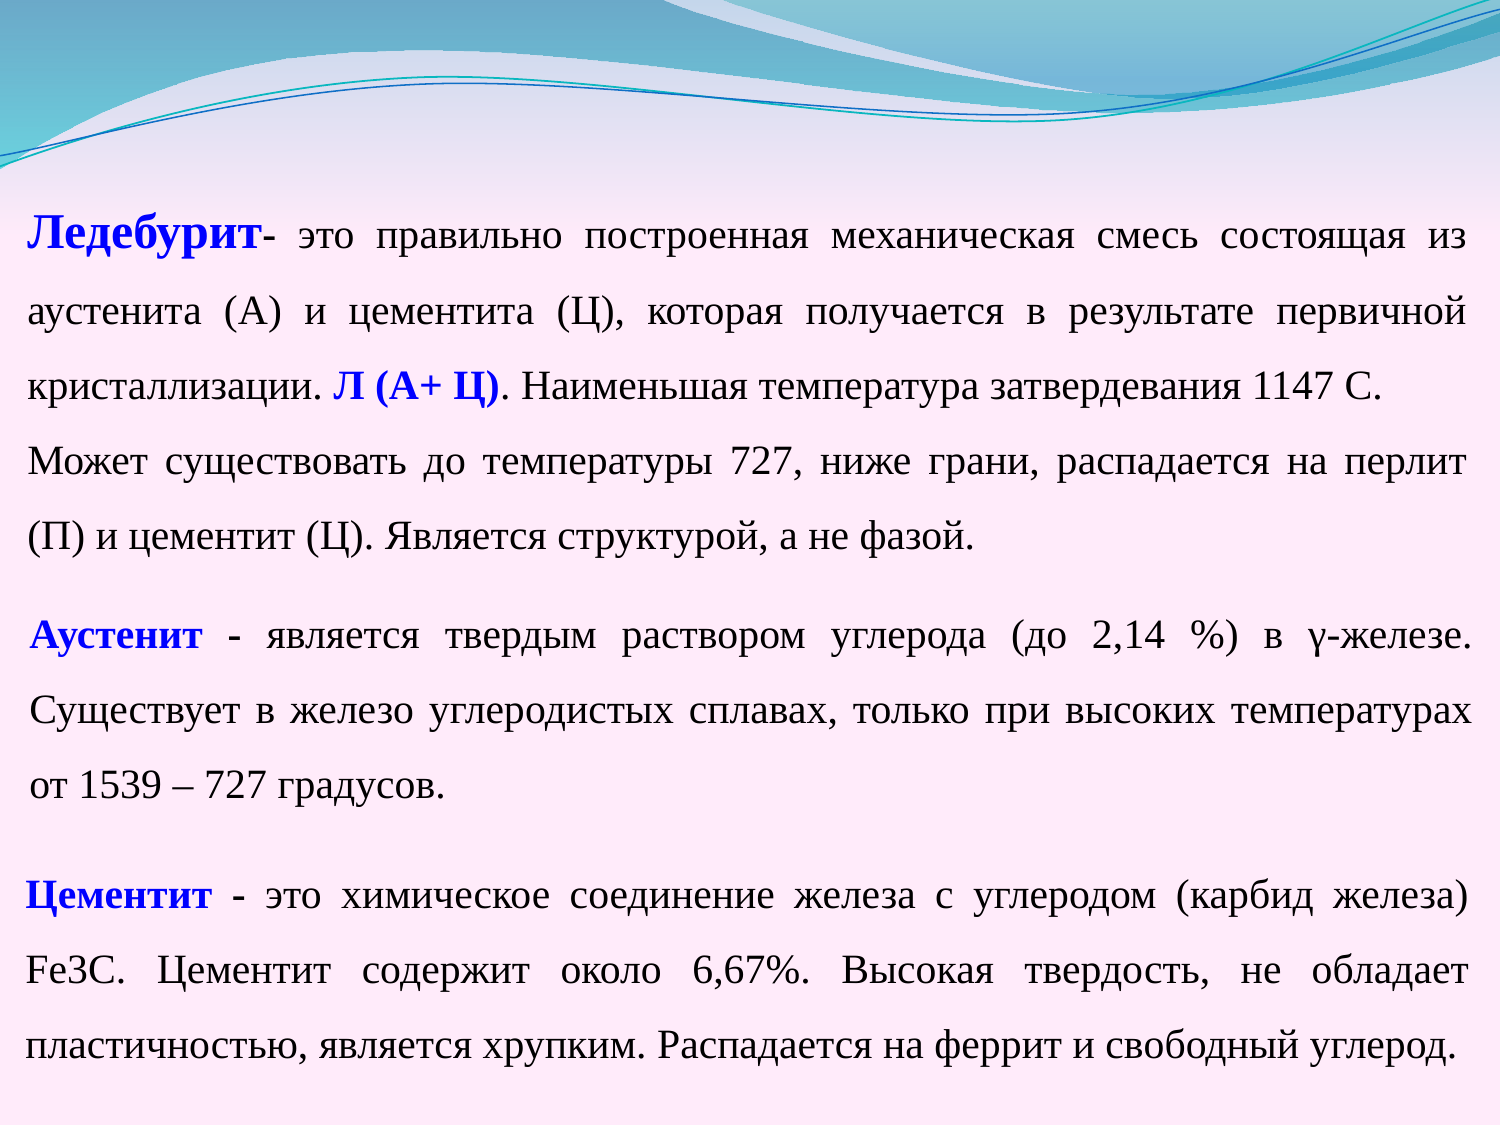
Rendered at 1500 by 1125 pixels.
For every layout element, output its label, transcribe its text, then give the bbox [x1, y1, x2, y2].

text_box Аустенит - является твердым раствором углерода (до 2,14 %) в γ-железе. Существует в железо углеродистых сплавах, только при высоких температурах от 1539 – 727 градусов. [14, 574, 1489, 814]
text_box Ледебурит- это правильно построенная механическая смесь состоящая из аустенита (А) и цементита (Ц), которая получается в результате первичной кристаллизации. Л (А+ Ц). Наименьшая температура затвердевания 1147 С. Может существовать до температуры 727, ниже грани, распадается на перлит (П) и цементит (Ц). Является структурой, а не фазой. [12, 160, 1483, 566]
text_box Цементит - это химическое соединение железа с углеродом (карбид железа) Fе3С. Цементит содержит около 6,67%. Высокая твердость, не обладает пластичностью, является хрупким. Распадается на феррит и свободный углерод. [10, 834, 1485, 1074]
